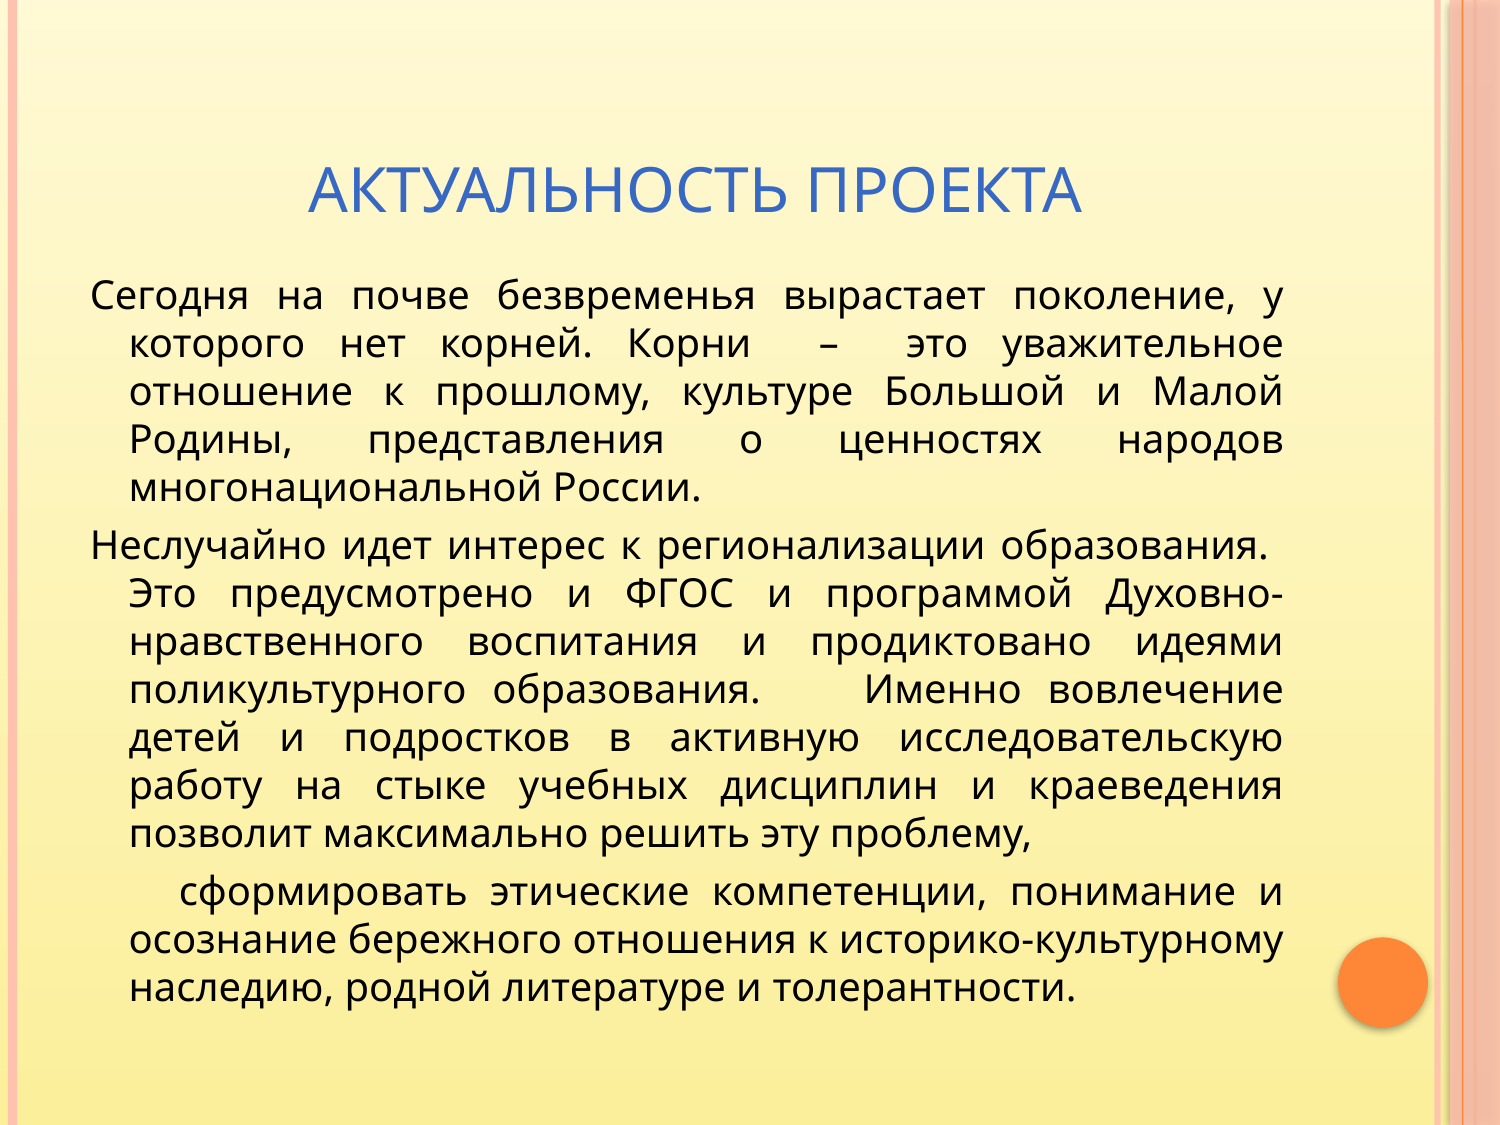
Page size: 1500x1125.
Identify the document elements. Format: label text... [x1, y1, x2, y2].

title Актуальность проекта [75, 45, 1300, 233]
list Сегодня на почве безвременья вырастает поколение, у которого нет корней. Корни – это уважительное отношение к прошлому, культуре Большой и Малой Родины, представления о ценностях народов многонациональной России. Неслучайно идет интерес к регионализации образования. Это предусмотрено и ФГОС и программой Духовно-нравственного воспитания и продиктовано идеями поликультурного образования. Именно вовлечение детей и подростков в активную исследовательскую работу на стыке учебных дисциплин и краеведения позволит максимально решить эту проблему, сформировать этические компетенции, понимание и осознание бережного отношения к историко-культурному наследию, родной литературе и толерантности. [75, 262, 1300, 1062]
